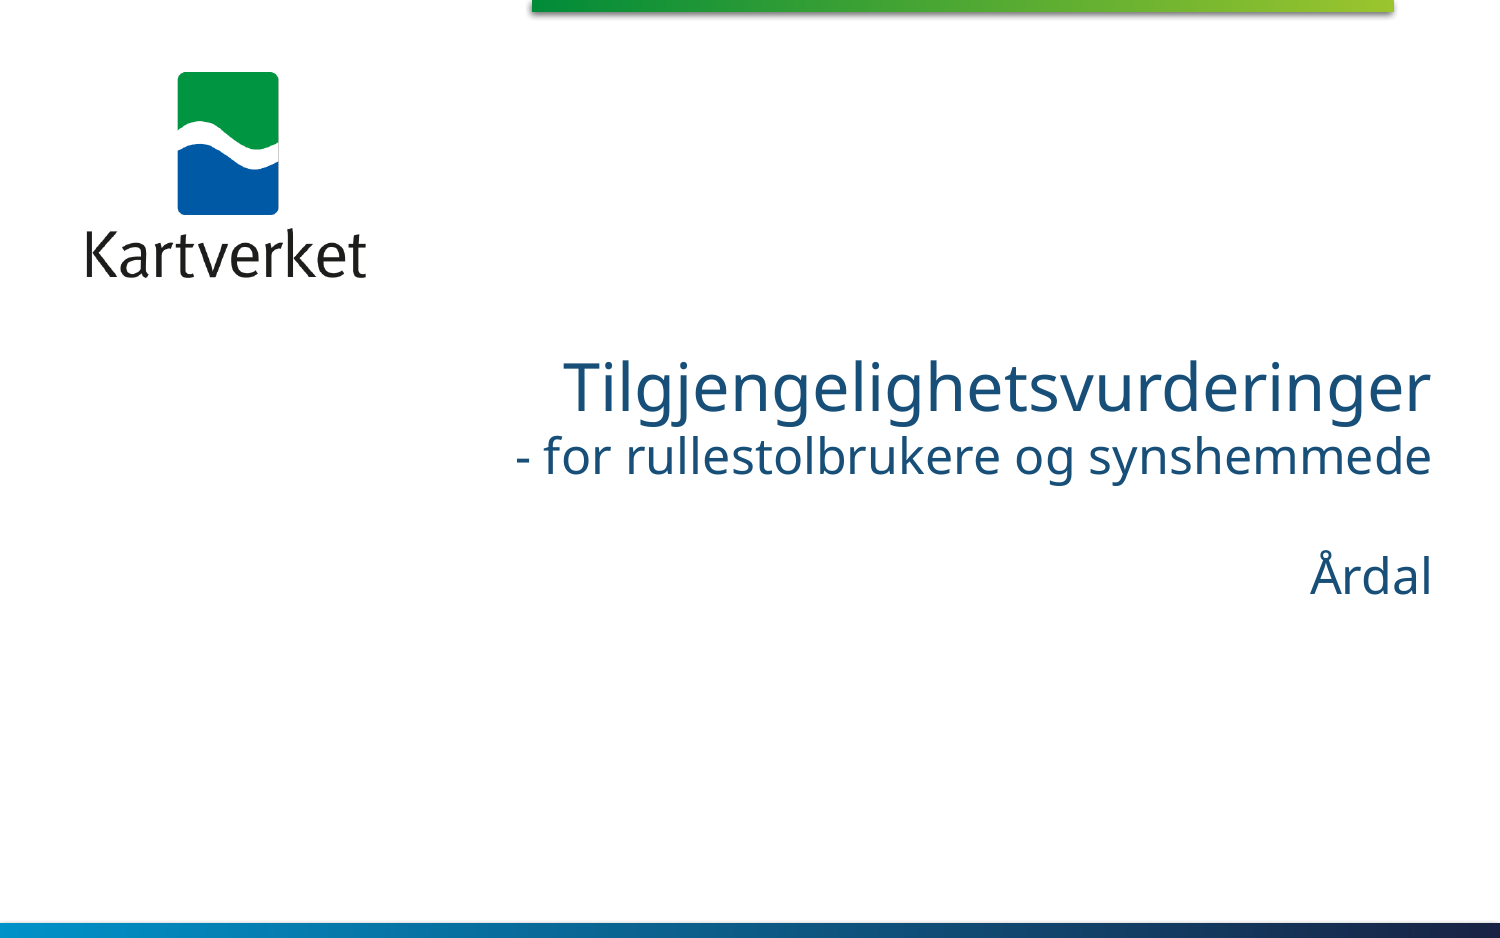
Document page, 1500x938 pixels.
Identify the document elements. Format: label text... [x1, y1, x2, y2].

text_box Tilgjengelighetsvurderinger - for rullestolbrukere og synshemmede Årdal [66, 337, 1449, 613]
